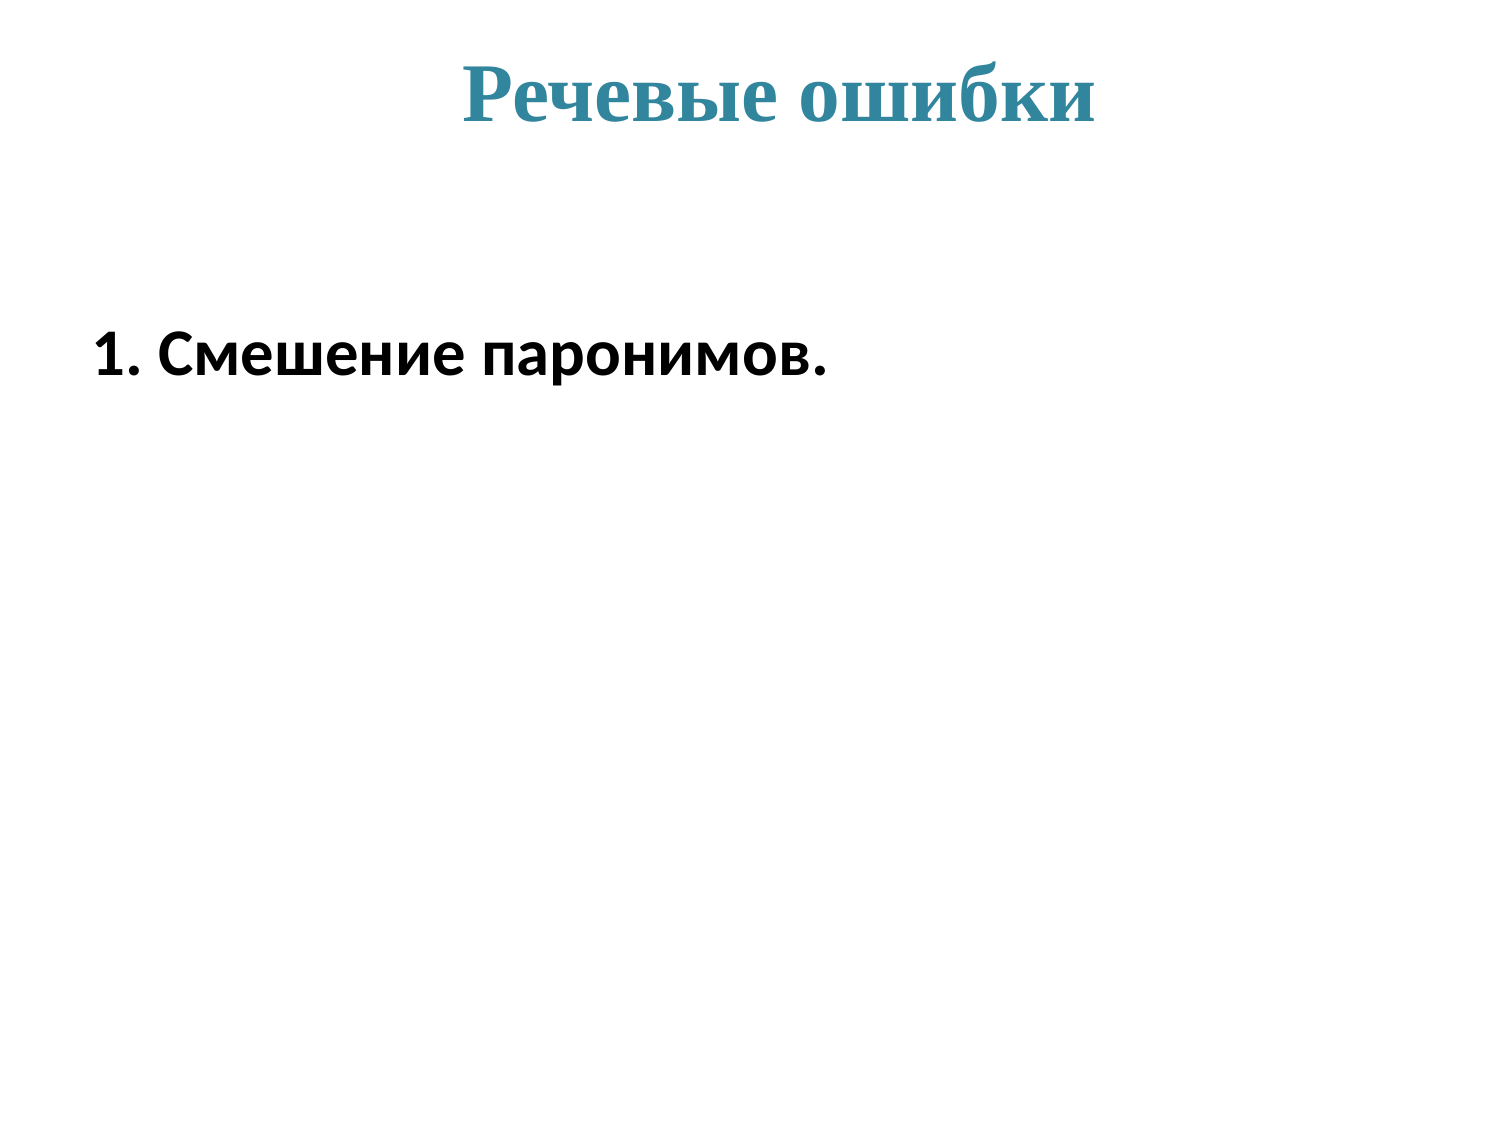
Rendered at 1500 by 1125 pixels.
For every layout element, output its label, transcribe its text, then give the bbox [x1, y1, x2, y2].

text_box Речевые ошибки [112, 30, 1447, 146]
list 1. Смешение паронимов. [76, 208, 1427, 445]
